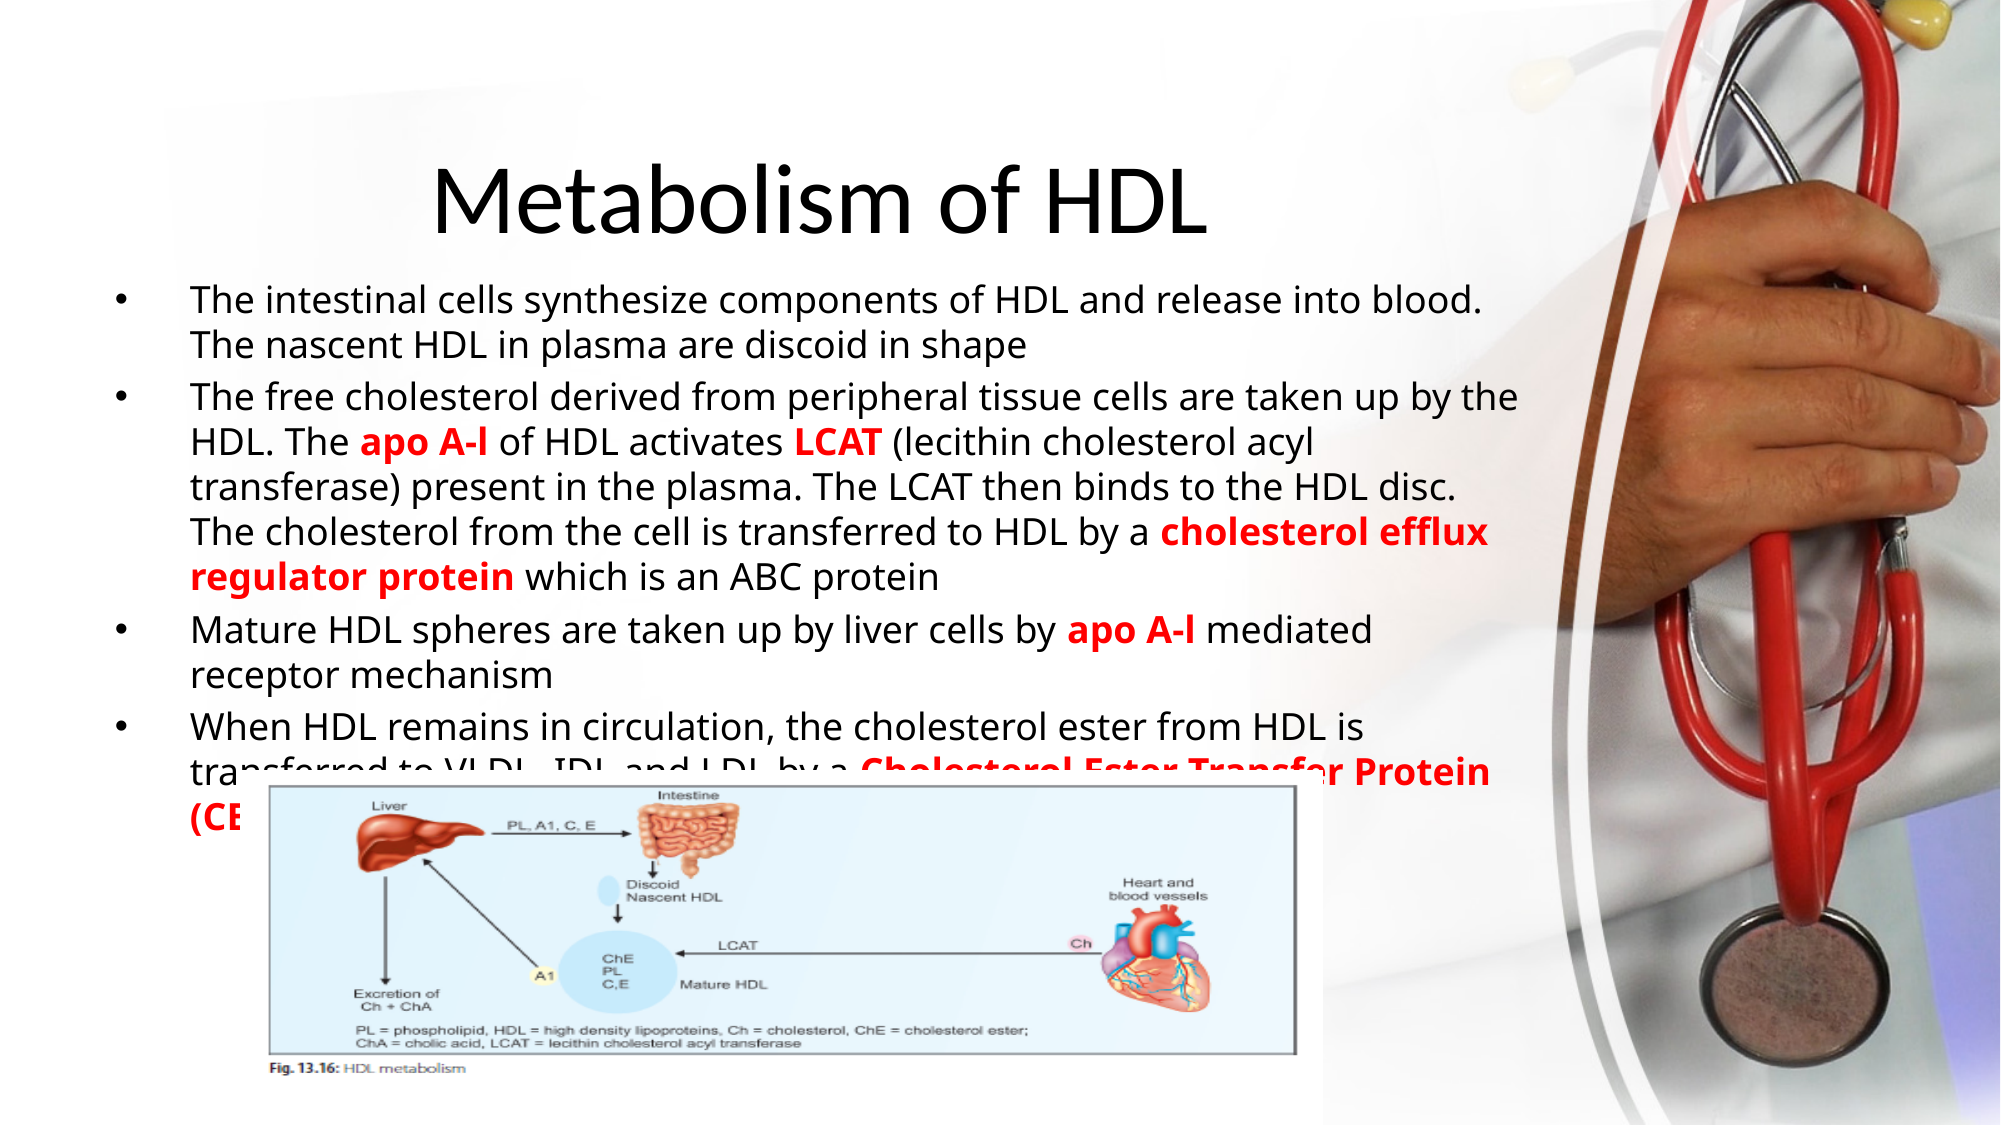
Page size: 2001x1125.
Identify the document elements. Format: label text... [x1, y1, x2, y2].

list The intestinal cells synthesize components of HDL and release into blood. The nascent HDL in plasma are discoid in shape The free cholesterol derived from peripheral tissue cells are taken up by the HDL. The apo A-l of HDL activates LCAT (lecithin cholesterol acyl transferase) present in the plasma. The LCAT then binds to the HDL disc. The cholesterol from the cell is transferred to HDL by a cholesterol efflux regulator protein which is an ABC protein Mature HDL spheres are taken up by liver cells by apo A-l mediated receptor mechanism When HDL remains in circulation, the cholesterol ester from HDL is transferred to VLDL, IDL and LDL by a Cholesterol Ester Transfer Protein (CETP) [99, 268, 1537, 817]
picture [0, 0, 2001, 1125]
title Metabolism of HDL [99, 110, 1540, 278]
